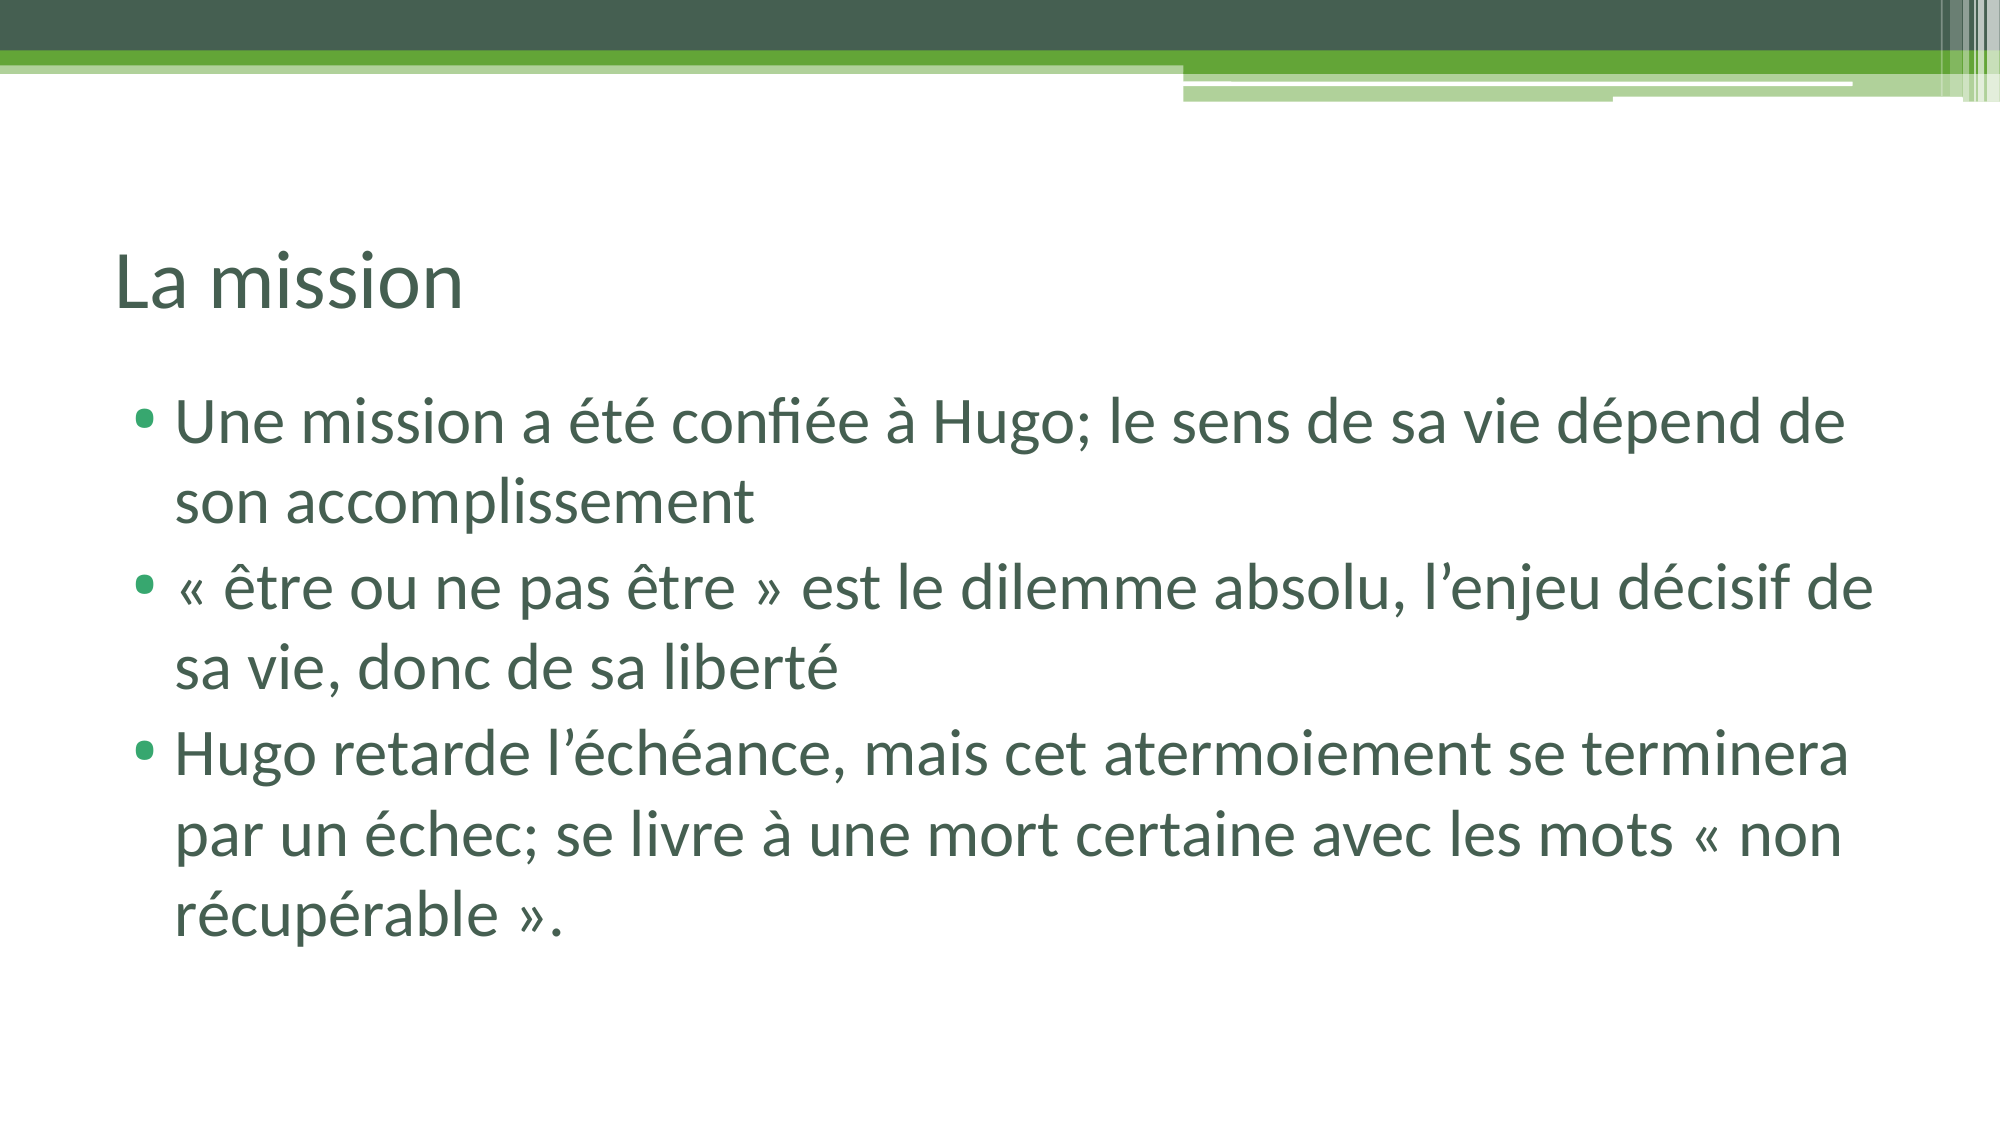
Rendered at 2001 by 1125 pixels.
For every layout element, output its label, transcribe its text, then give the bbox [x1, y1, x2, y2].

title La mission [99, 187, 1900, 363]
list Une mission a été confiée à Hugo; le sens de sa vie dépend de son accomplissement « être ou ne pas être » est le dilemme absolu, l’enjeu décisif de sa vie, donc de sa liberté Hugo retarde l’échéance, mais cet atermoiement se terminera par un échec; se livre à une mort certaine avec les mots « non récupérable ». [99, 368, 1900, 1079]
